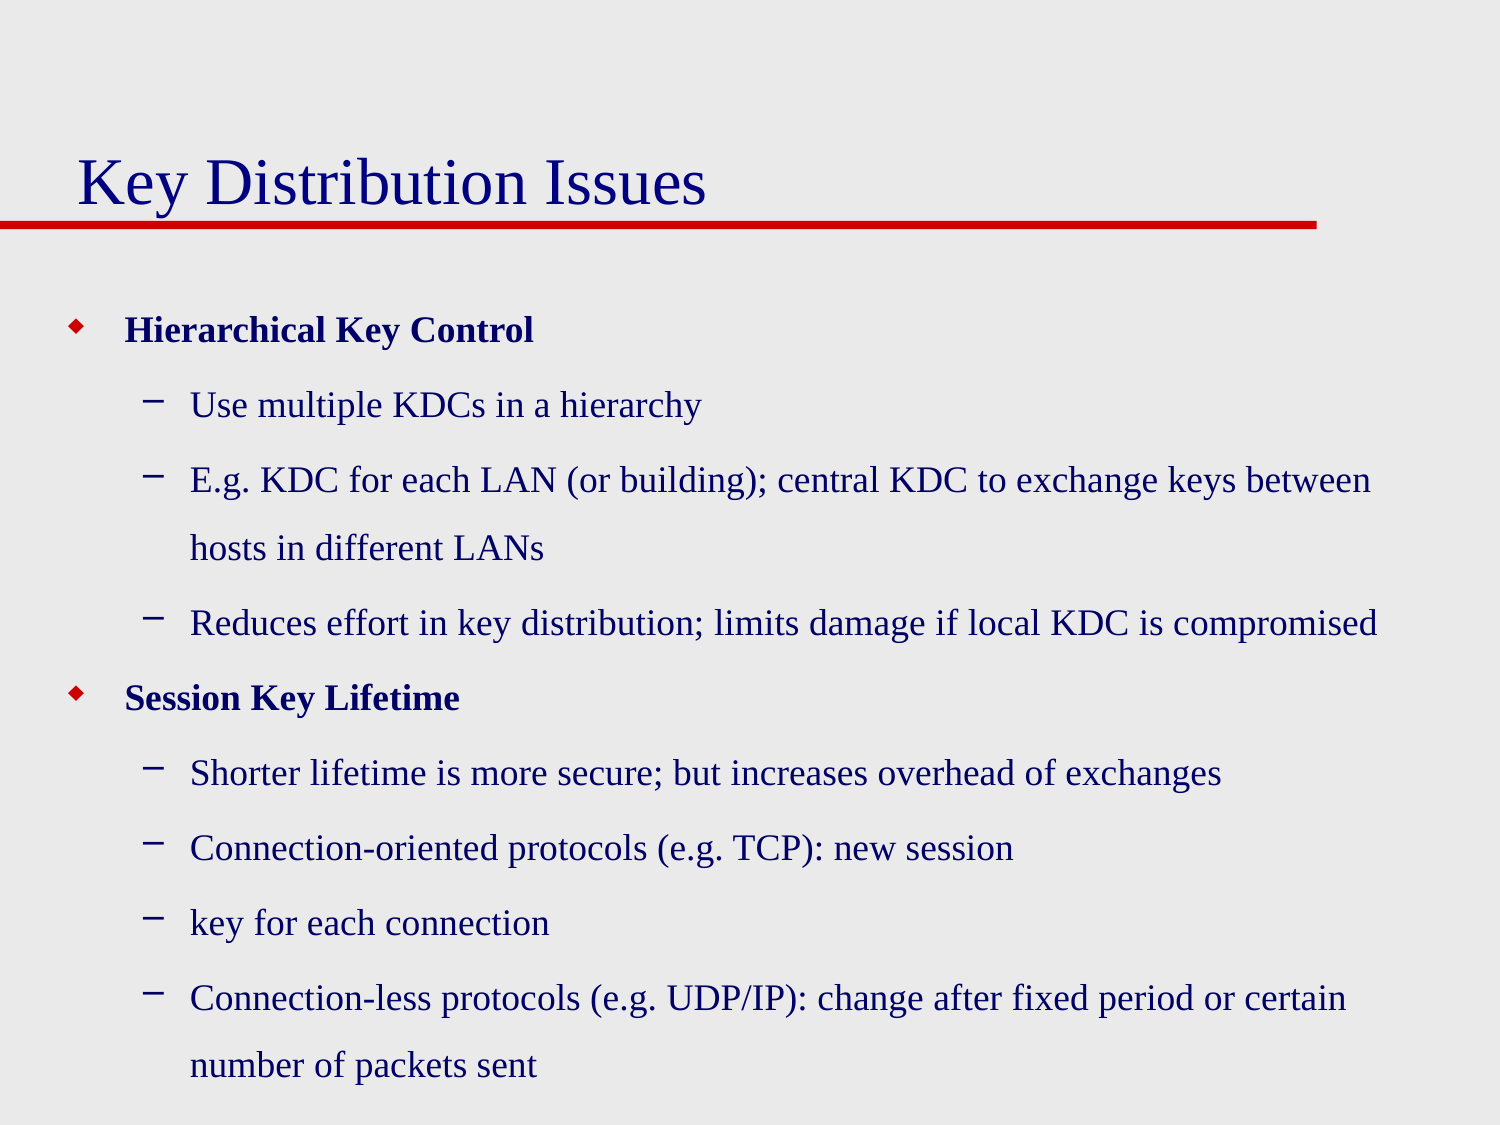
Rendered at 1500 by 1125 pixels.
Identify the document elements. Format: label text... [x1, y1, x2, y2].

title Key Distribution Issues [62, 43, 1338, 226]
list Hierarchical Key Control Use multiple KDCs in a hierarchy E.g. KDC for each LAN (or building); central KDC to exchange keys between hosts in different LANs Reduces effort in key distribution; limits damage if local KDC is compromised Session Key Lifetime Shorter lifetime is more secure; but increases overhead of exchanges Connection-oriented protocols (e.g. TCP): new session key for each connection Connection-less protocols (e.g. UDP/IP): change after fixed period or certain number of packets sent [52, 274, 1438, 951]
